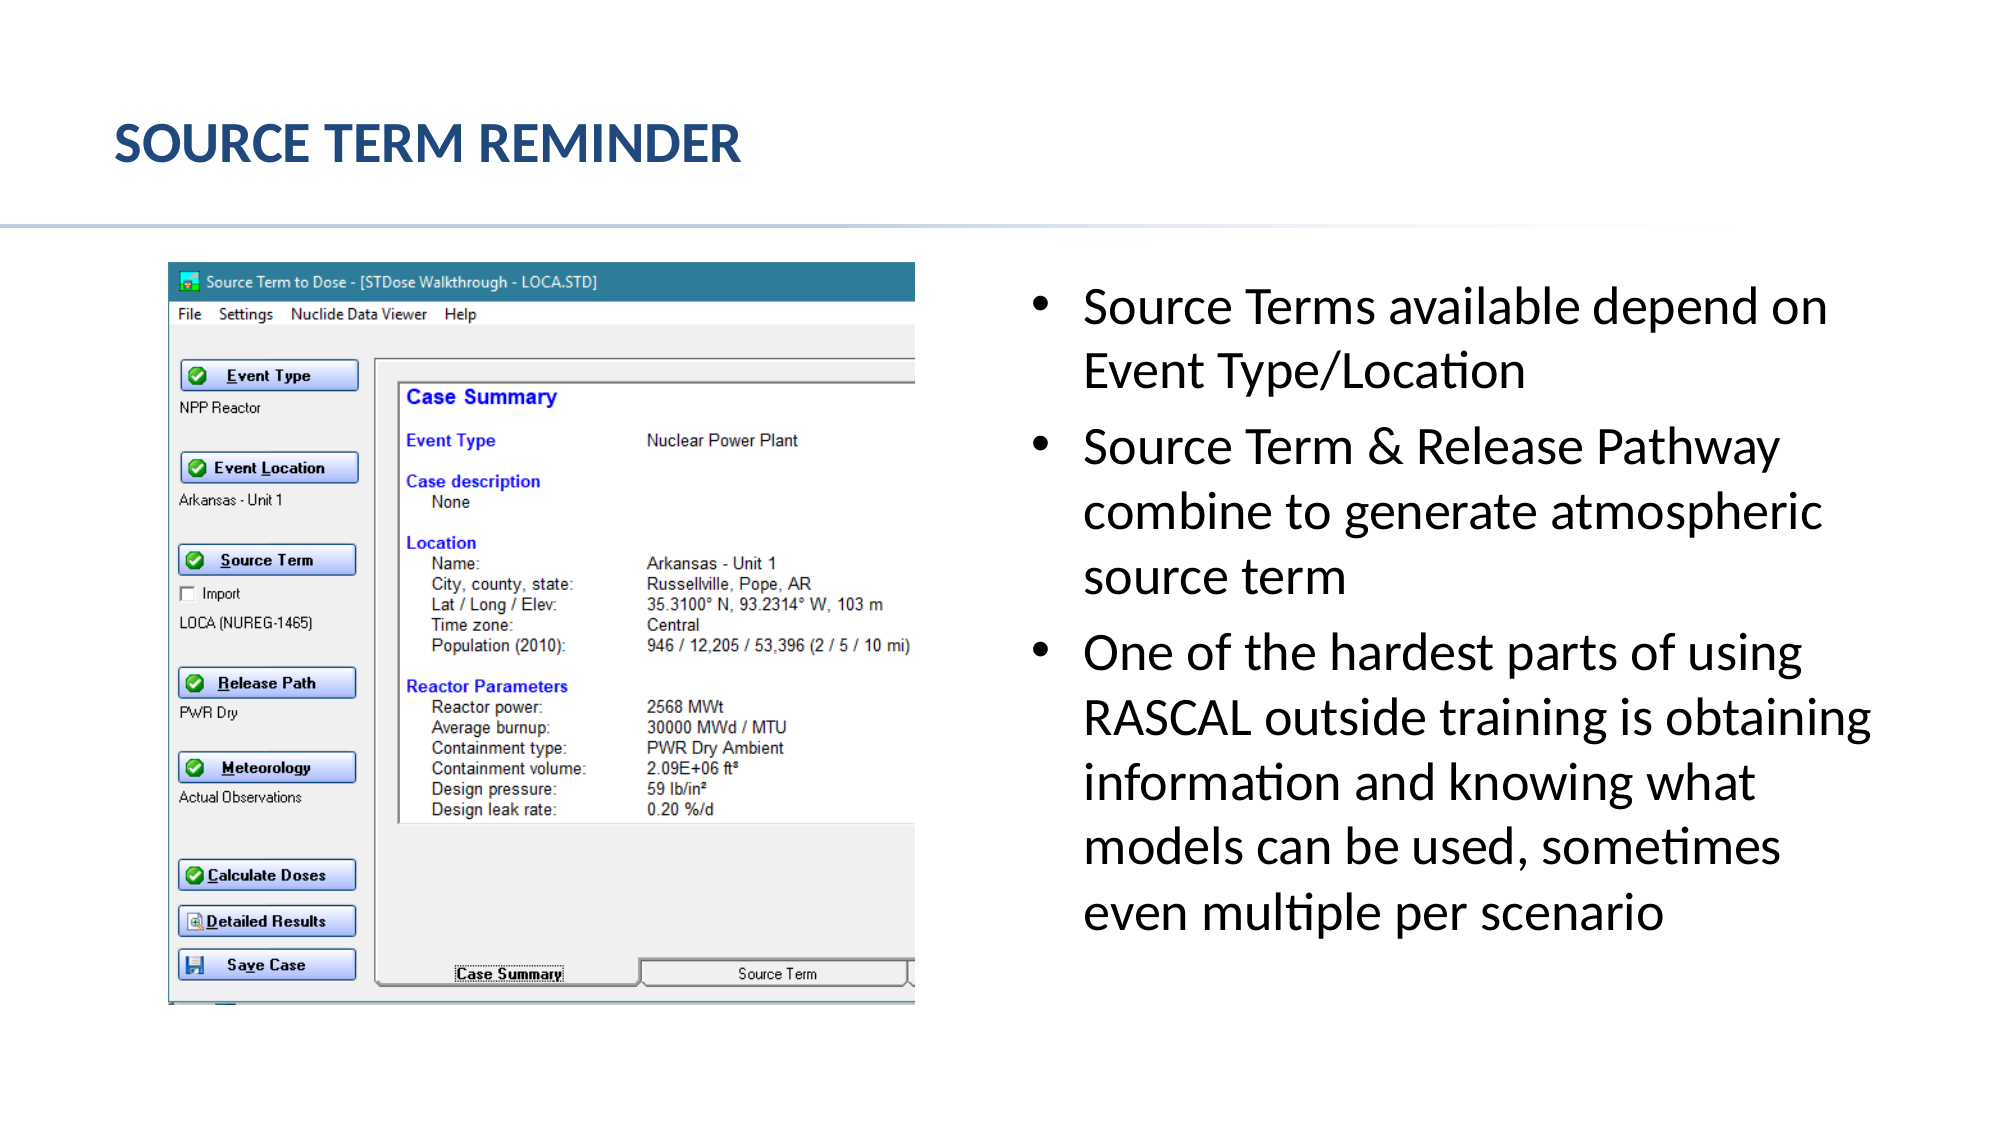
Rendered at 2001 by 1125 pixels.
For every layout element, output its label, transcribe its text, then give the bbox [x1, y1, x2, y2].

list Source Terms available depend on Event Type/Location Source Term & Release Pathway combine to generate atmospheric source term One of the hardest parts of using RASCAL outside training is obtaining information and knowing what models can be used, sometimes even multiple per scenario [1016, 262, 1900, 1005]
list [170, 264, 914, 1004]
title Source Term Reminder [99, 45, 1900, 233]
